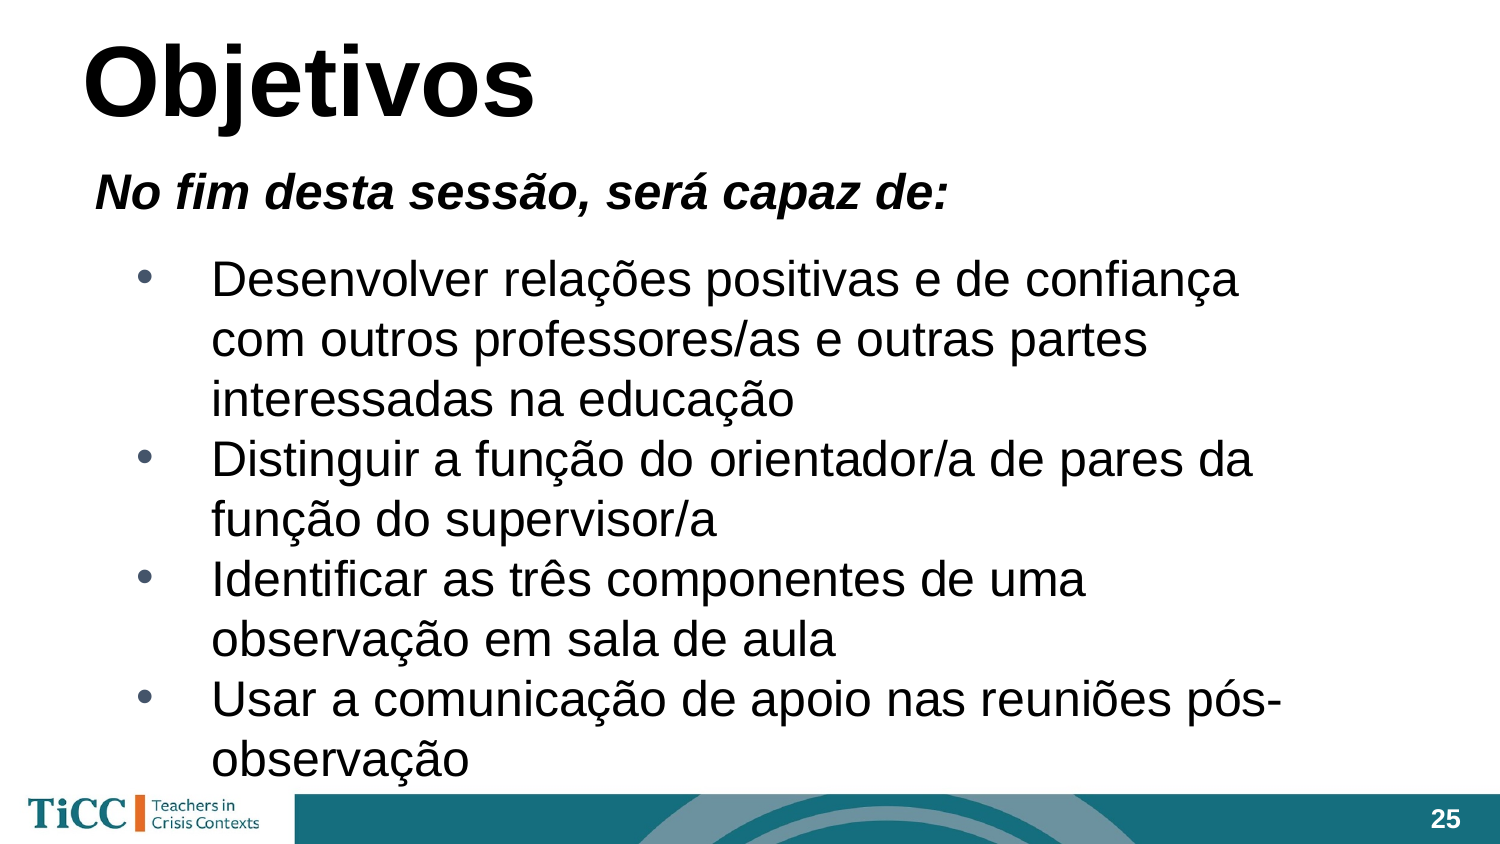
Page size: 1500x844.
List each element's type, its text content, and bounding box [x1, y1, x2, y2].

slide_number ‹#› [1385, 785, 1476, 844]
title Objetivos [67, 0, 1418, 152]
text_box No fim desta sessão, será capaz de: [67, 151, 1410, 228]
list Desenvolver relações positivas e de confiança com outros professores/as e outras partes interessadas na educação Distinguir a função do orientador/a de pares da função do supervisor/a Identificar as três componentes de uma observação em sala de aula Usar a comunicação de apoio nas reuniões pós-observação [121, 231, 1363, 723]
picture [0, 0, 1500, 844]
